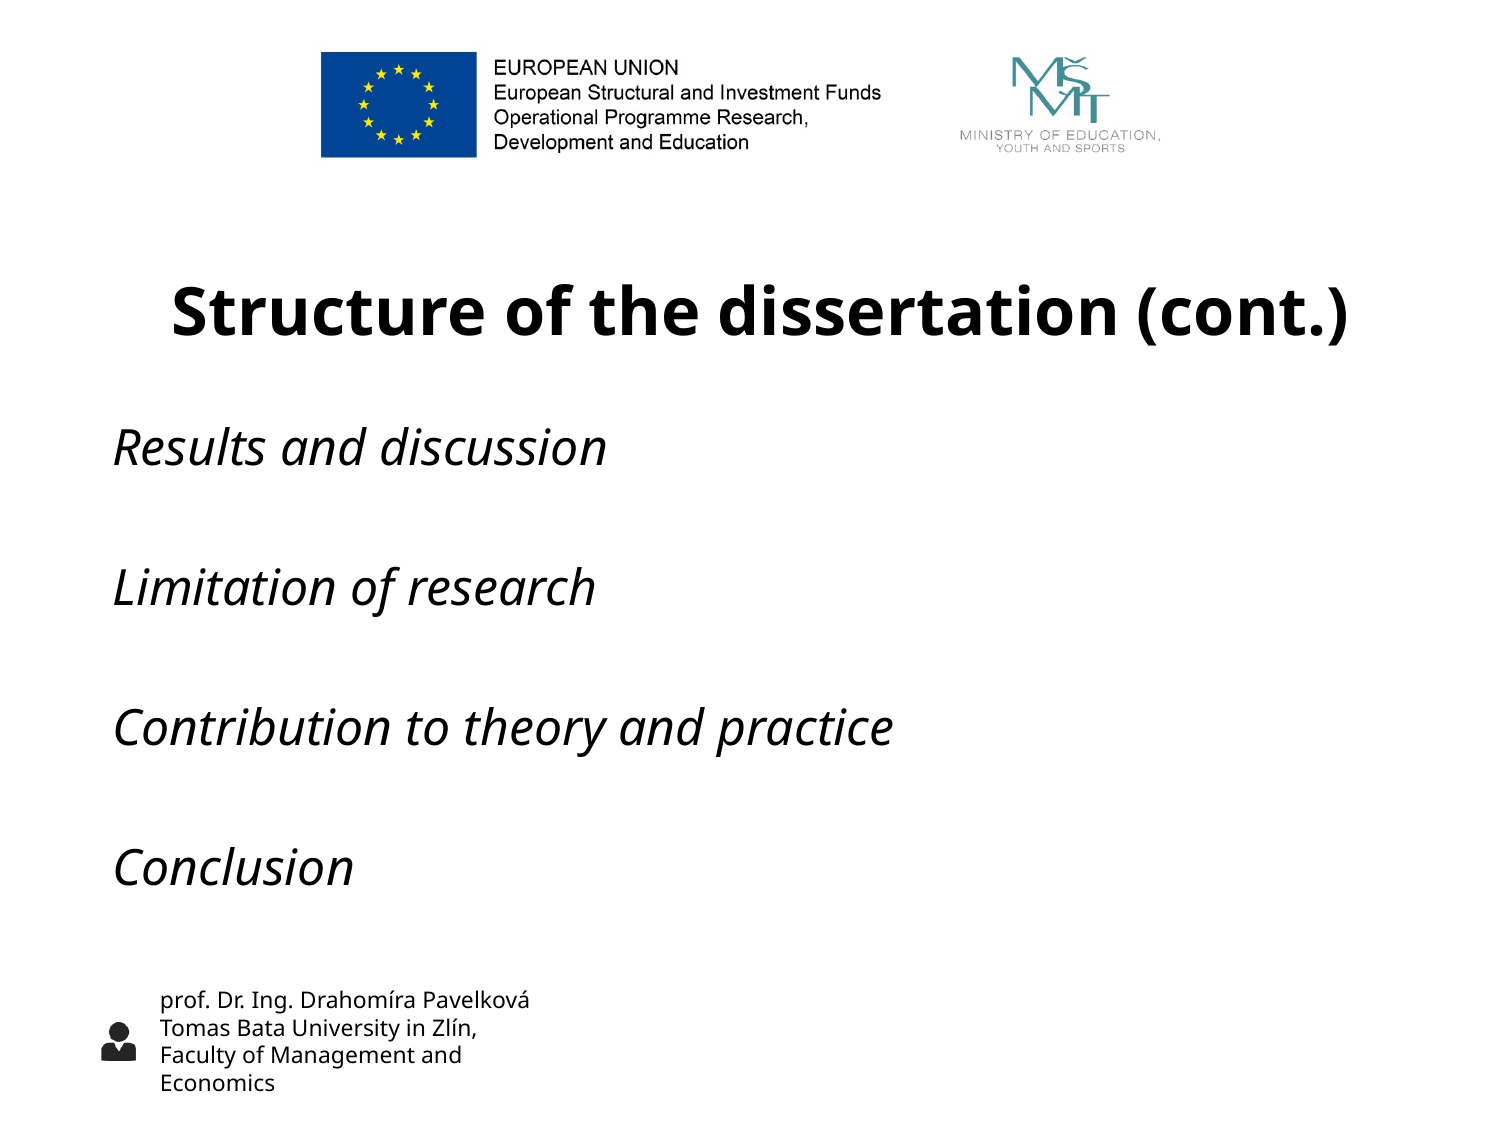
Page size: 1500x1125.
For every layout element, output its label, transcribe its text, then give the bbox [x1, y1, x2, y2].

footer prof. Dr. Ing. Drahomíra Pavelková Tomas Bata University in Zlín, Faculty of Management and Economics [145, 999, 550, 1083]
picture [268, 0, 1212, 210]
title Structure of the dissertation (cont.) [97, 232, 1425, 386]
list Results and discussion Limitation of research Contribution to theory and practice Conclusion [97, 408, 1448, 1000]
picture [101, 1021, 136, 1062]
